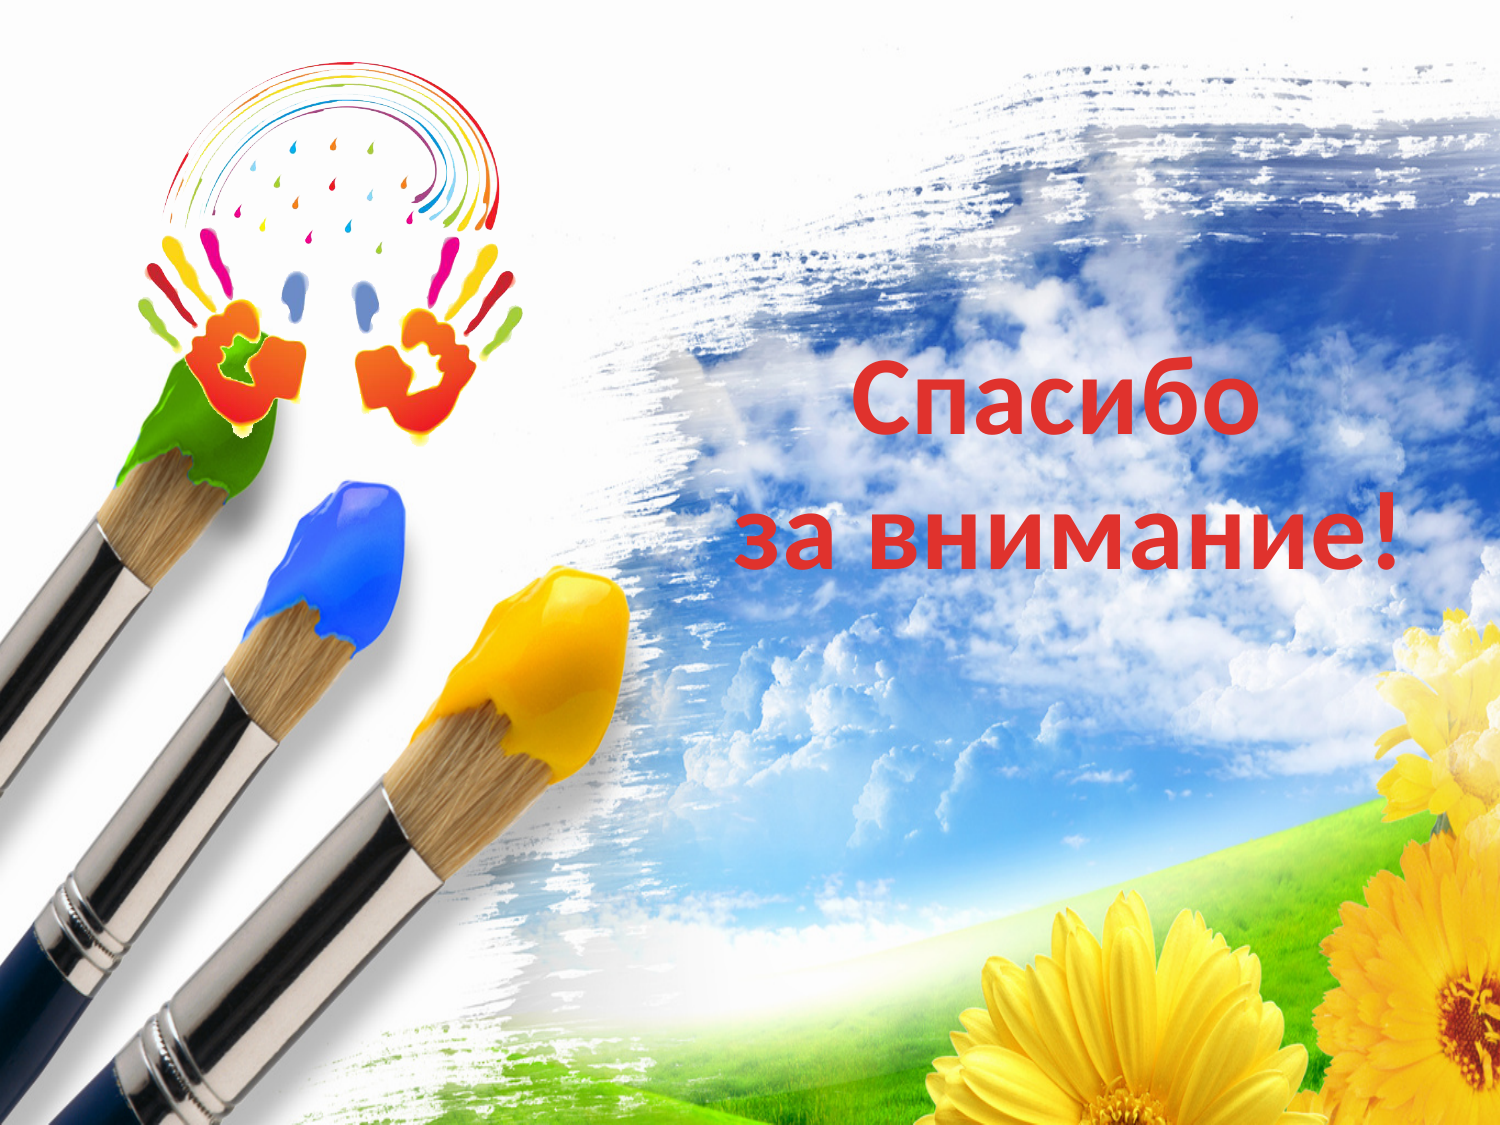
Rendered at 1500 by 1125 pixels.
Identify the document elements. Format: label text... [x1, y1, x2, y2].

text_box Спасибо за внимание! [718, 314, 1422, 600]
picture [0, 0, 1500, 1125]
